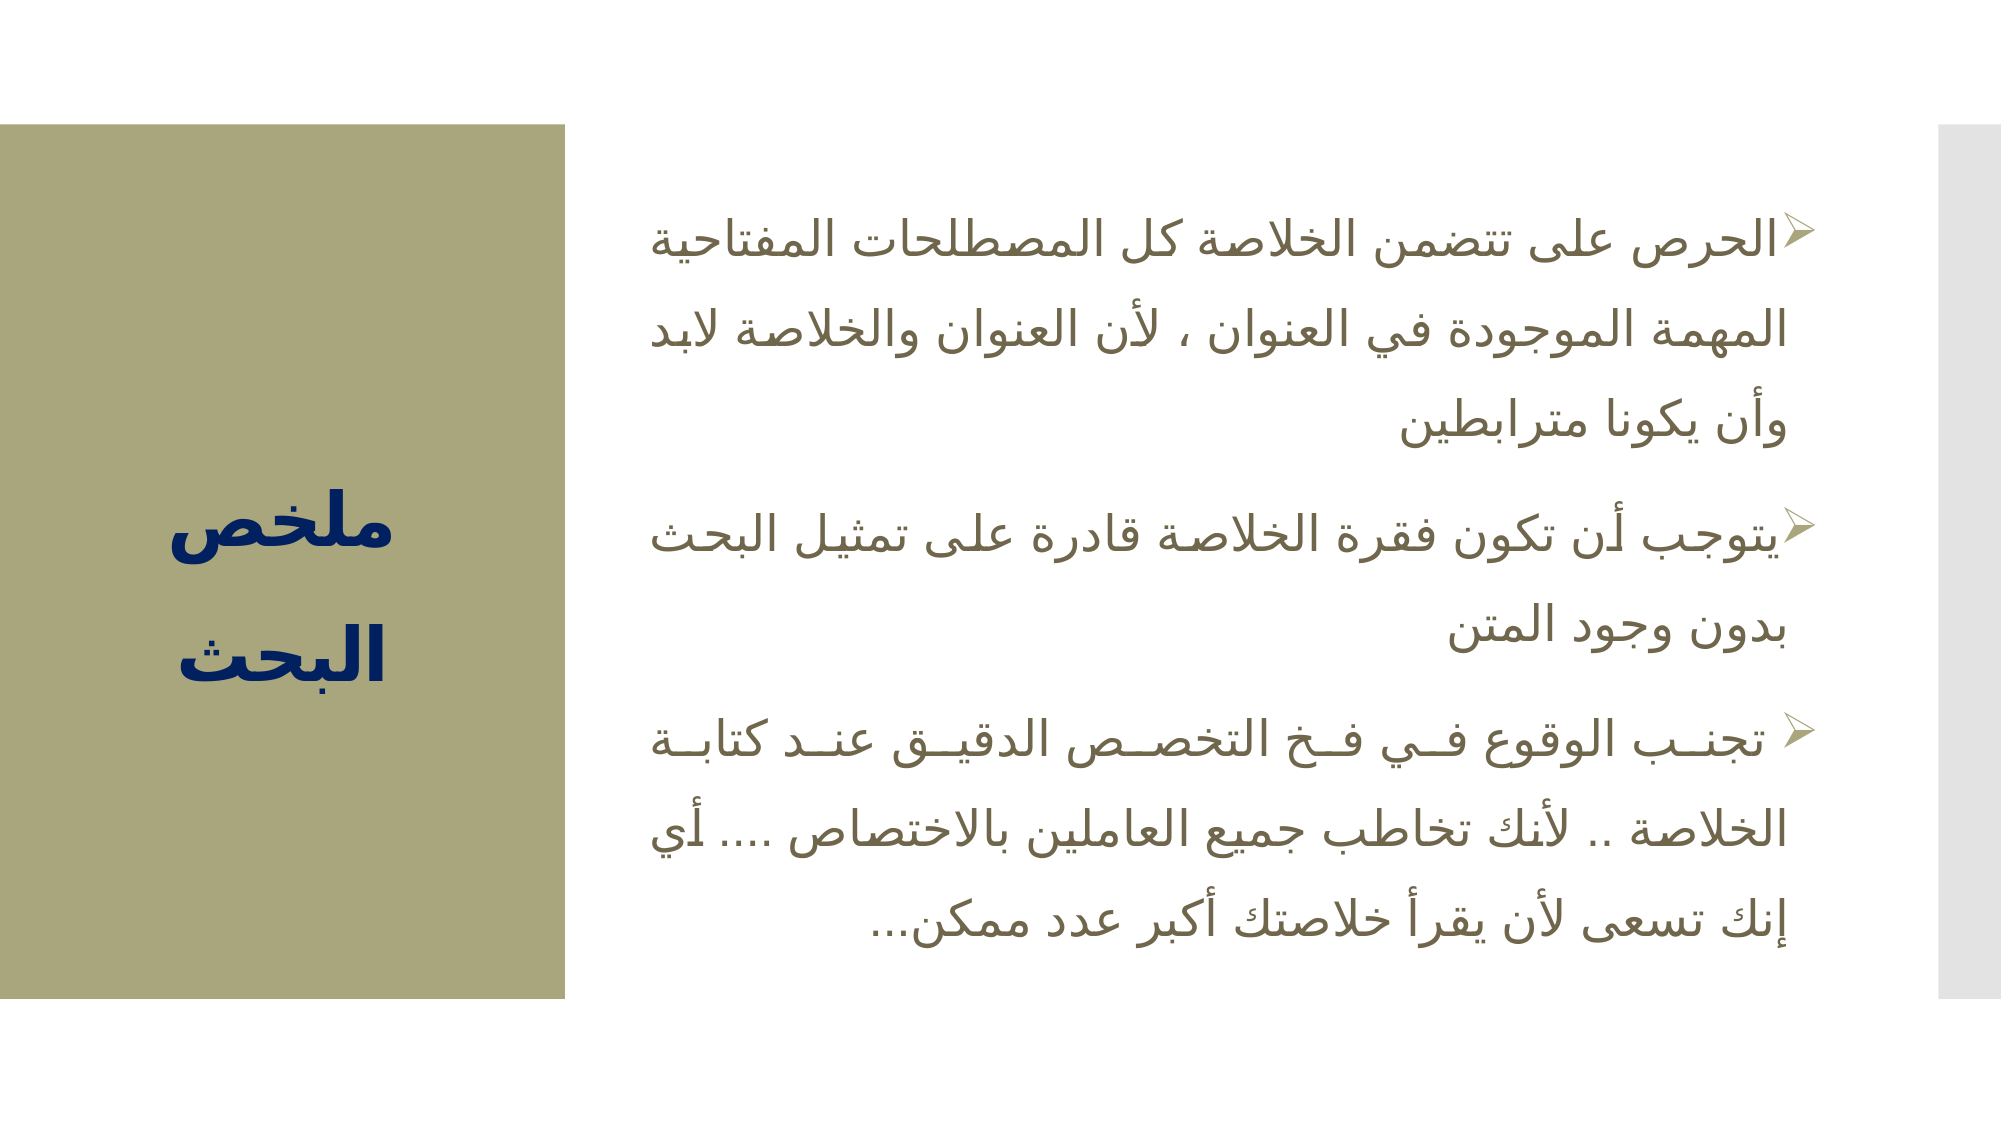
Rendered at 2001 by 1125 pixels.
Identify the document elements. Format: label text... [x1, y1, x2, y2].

title ملخص البحث [41, 184, 525, 940]
list الحرص على تتضمن الخلاصة كل المصطلحات المفتاحية المهمة الموجودة في العنوان ، لأن العنوان والخلاصة لابد وأن يكونا مترابطين يتوجب أن تكون فقرة الخلاصة قادرة على تمثيل البحث بدون وجود المتن تجنب الوقوع في فخ التخصص الدقيق عند كتابة الخلاصة .. لأنك تخاطب جميع العاملين بالاختصاص .... أي إنك تسعى لأن يقرأ خلاصتك أكبر عدد ممكن... [634, 141, 1835, 982]
